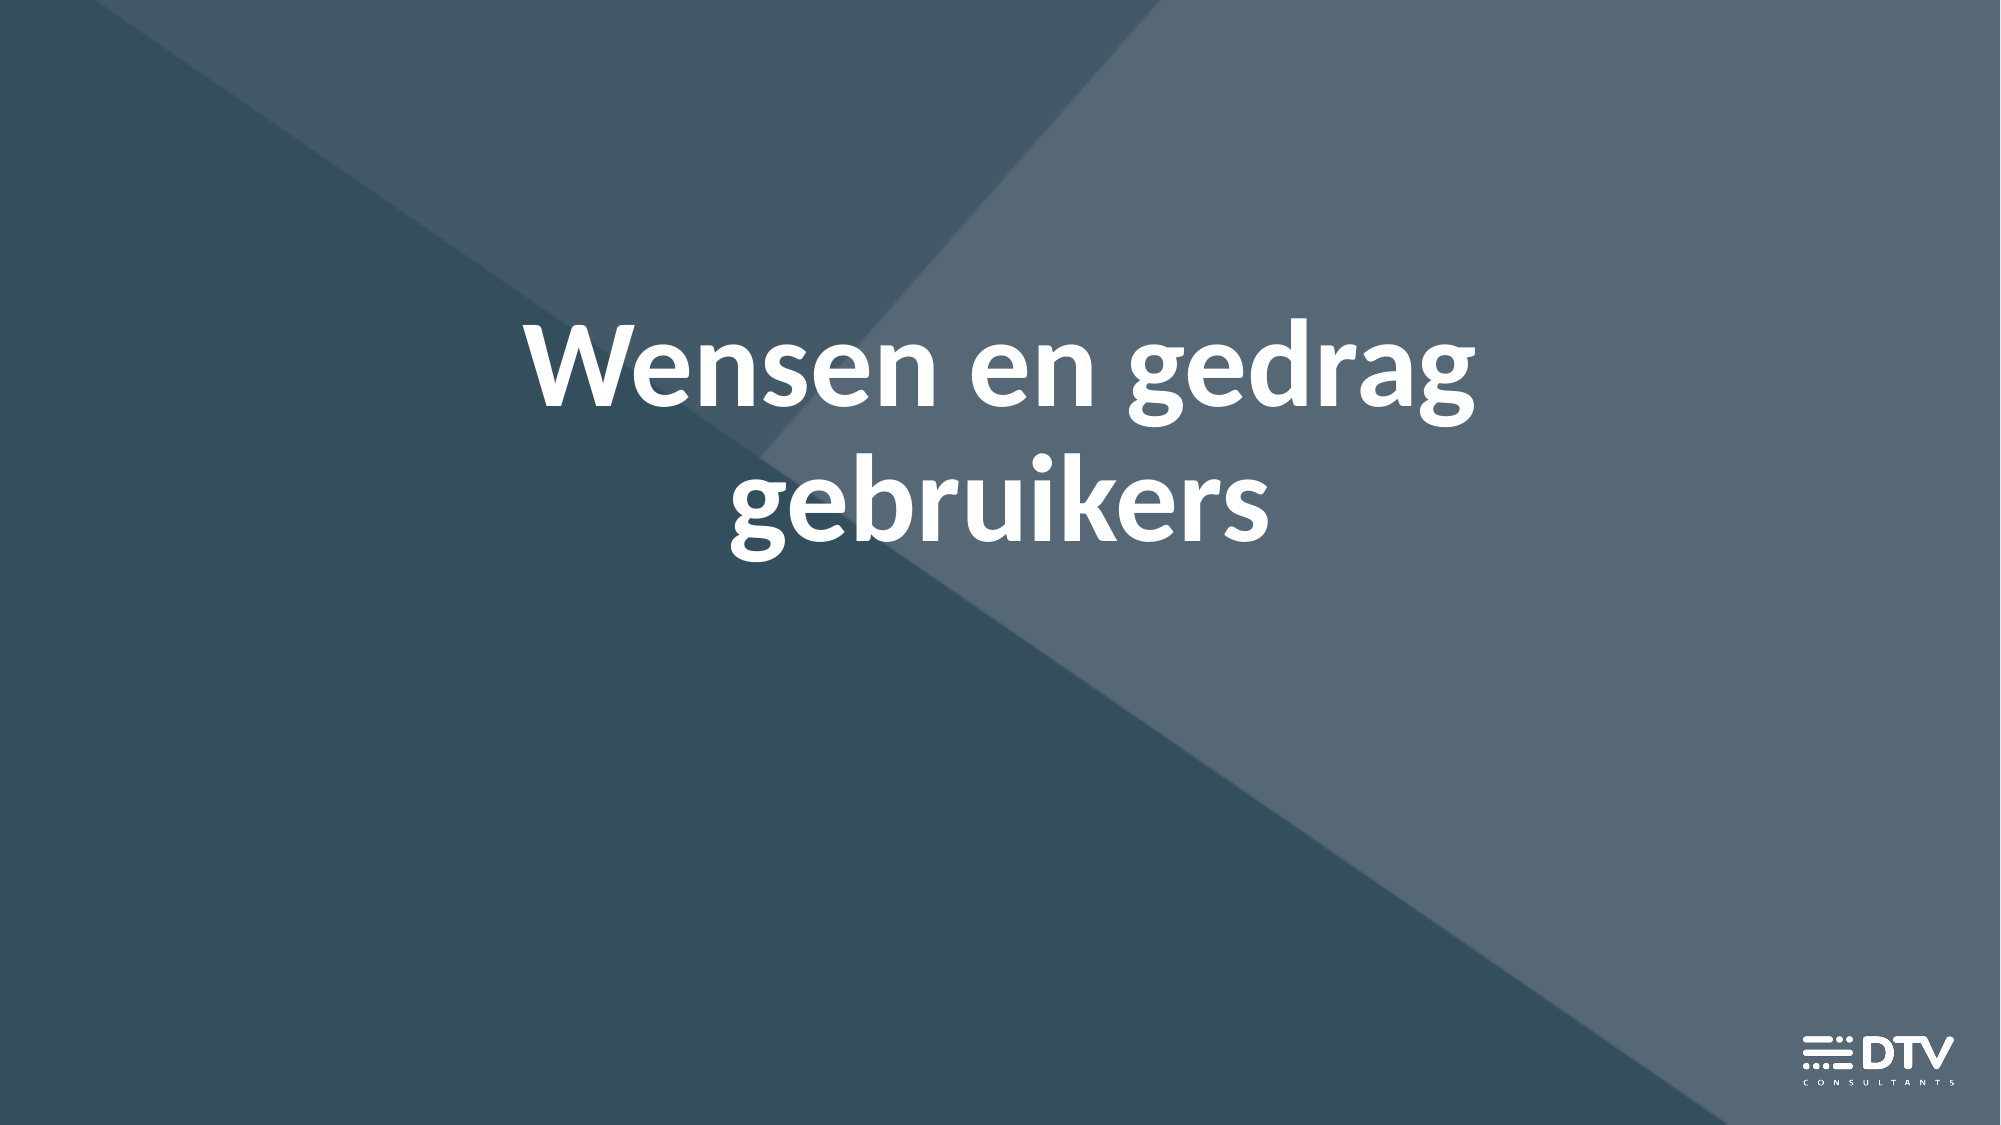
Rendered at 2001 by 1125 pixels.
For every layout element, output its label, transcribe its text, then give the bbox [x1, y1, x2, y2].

picture [0, 0, 2001, 1125]
title Wensen en gedrag gebruikers [249, 184, 1750, 576]
